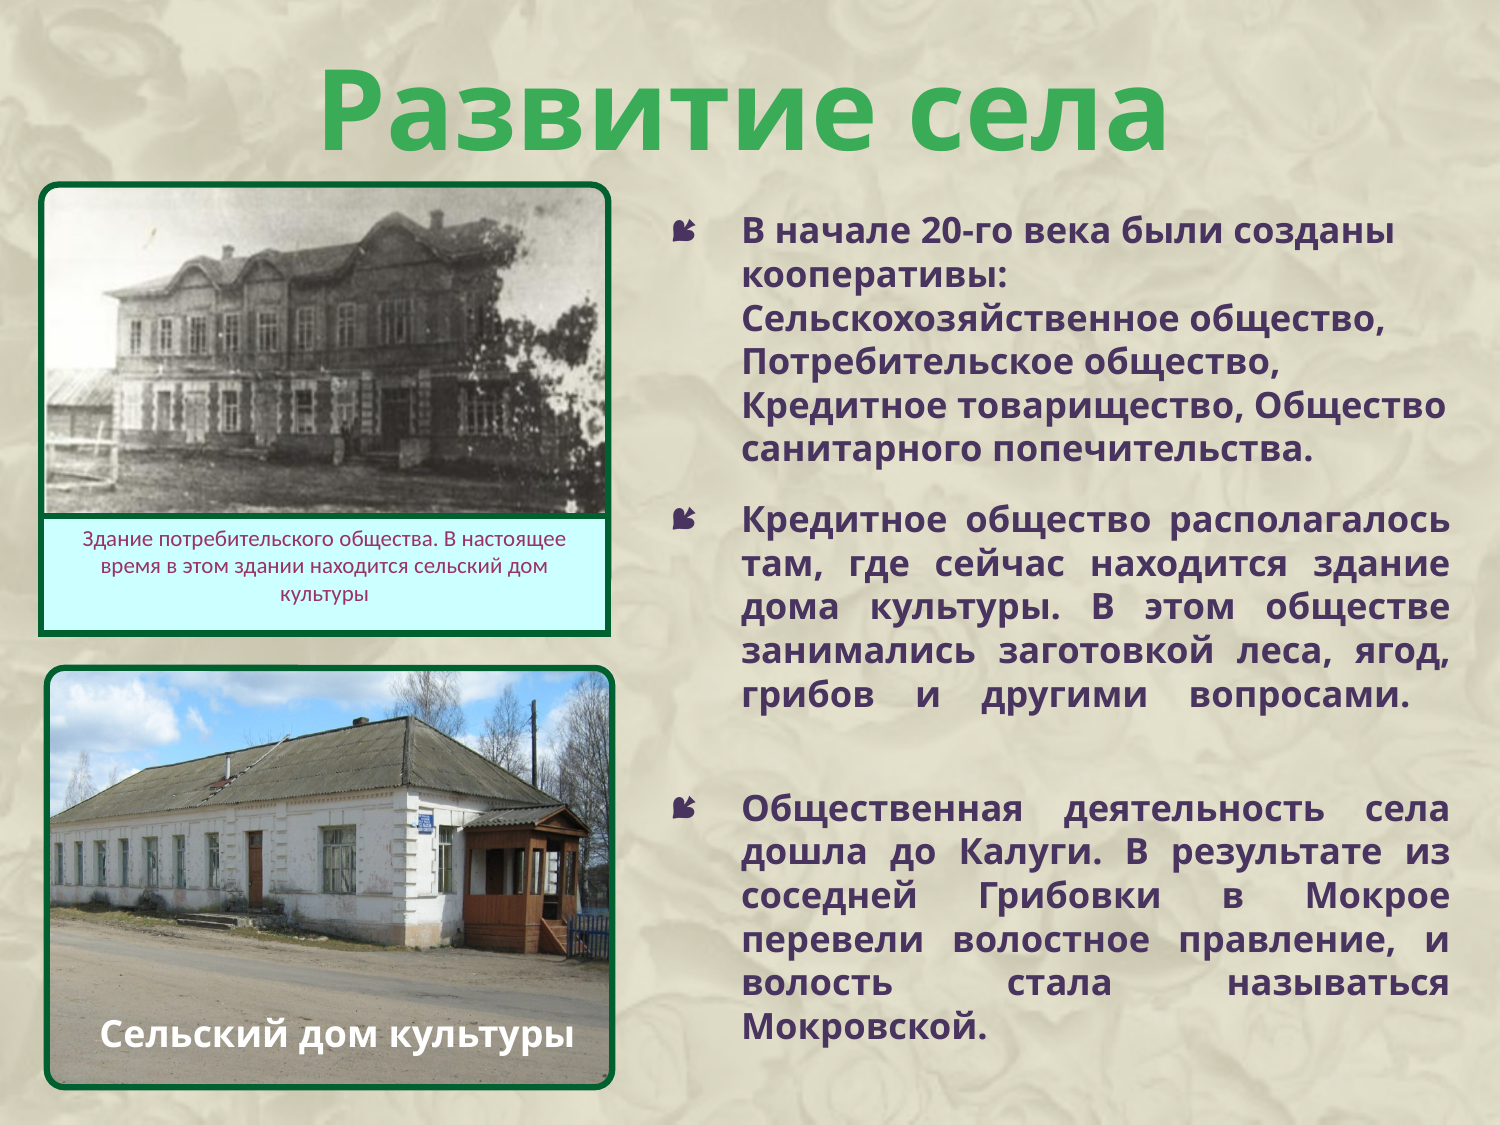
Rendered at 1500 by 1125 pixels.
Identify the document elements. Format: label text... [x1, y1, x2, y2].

picture [46, 667, 613, 1088]
list В начале 20-го века были созданы кооперативы: Сельскохозяйственное общество, Потребительское общество, Кредитное товарищество, Общество санитарного попечительства. Кредитное общество располагалось там, где сейчас находится здание дома культуры. В этом обществе занимались заготовкой леса, ягод, грибов и другими вопросами. Общественная деятельность села дошла до Калуги. В результате из соседней Грибовки в Мокрое перевели волостное правление, и волость стала называться Мокровской. [655, 200, 1466, 1069]
text_box Развитие села [194, 30, 1294, 181]
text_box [41, 184, 609, 634]
